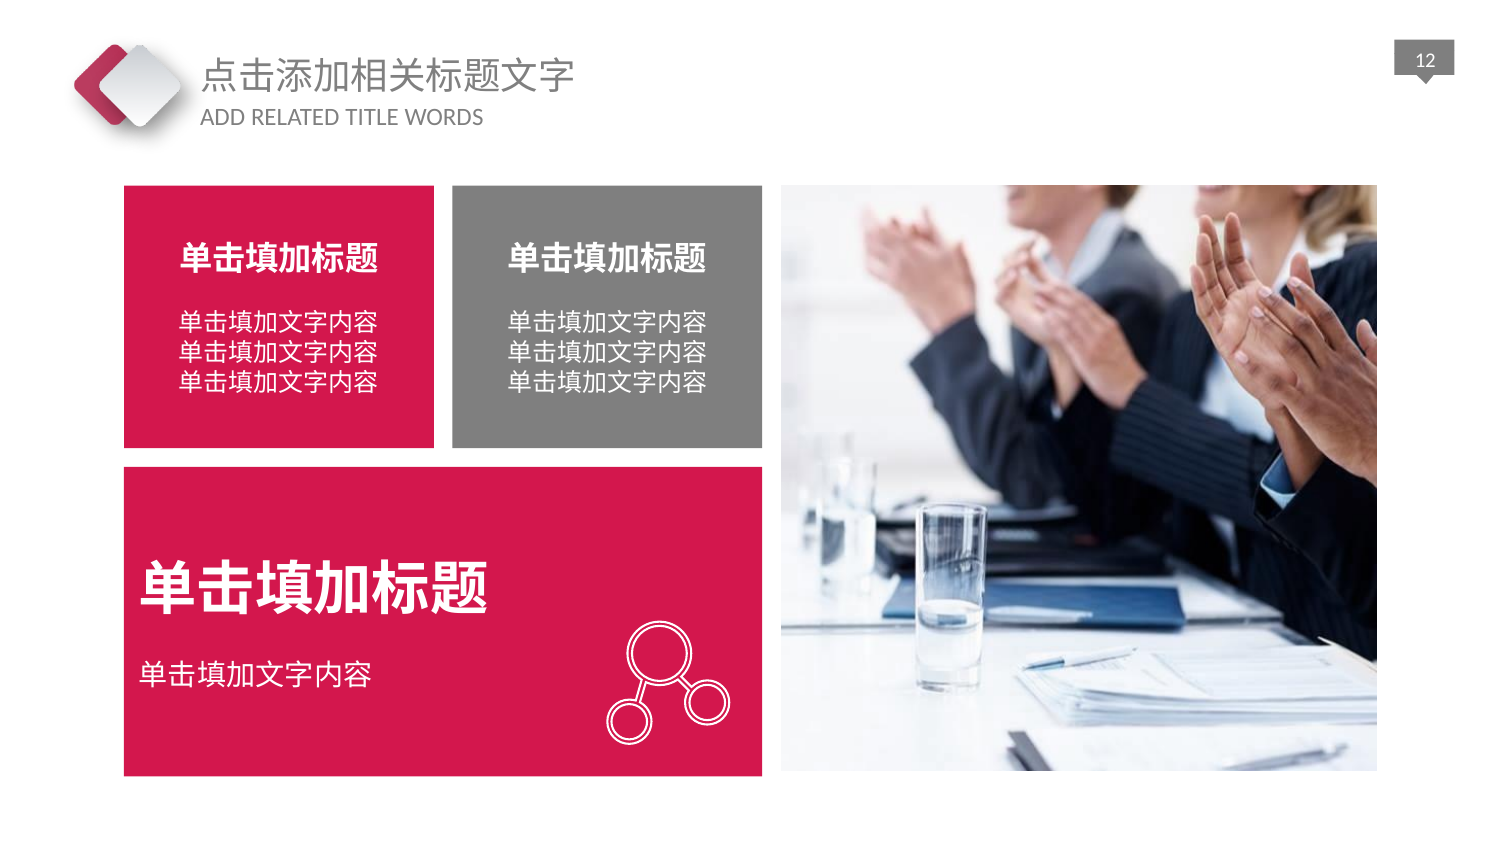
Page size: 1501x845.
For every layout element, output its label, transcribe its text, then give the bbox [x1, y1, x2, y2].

picture [89, 35, 190, 136]
text_box 单击填加标题 单击填加文字内容 单击填加文字内容 单击填加文字内容 [124, 185, 434, 449]
text_box 单击填加标题 单击填加文字内容 单击填加文字内容 单击填加文字内容 [452, 185, 763, 449]
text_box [123, 466, 763, 777]
picture [781, 185, 1377, 771]
